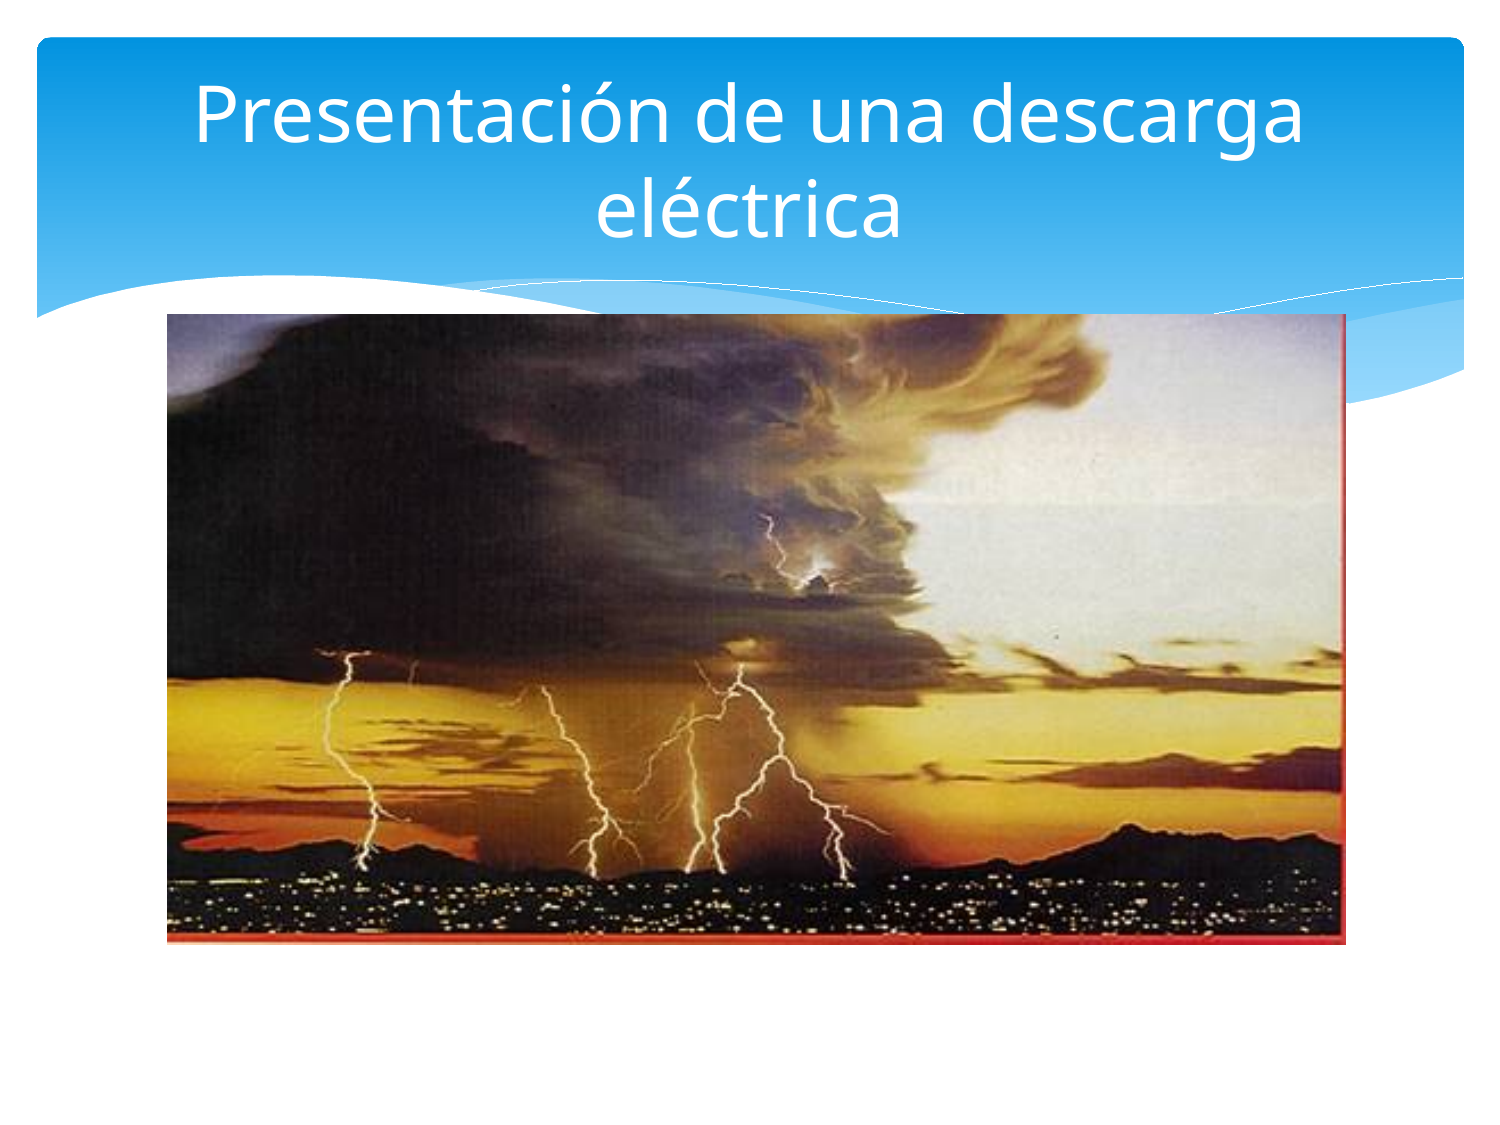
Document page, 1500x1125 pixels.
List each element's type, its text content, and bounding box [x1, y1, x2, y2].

title Presentación de una descarga eléctrica [75, 55, 1425, 261]
picture [167, 314, 1346, 945]
